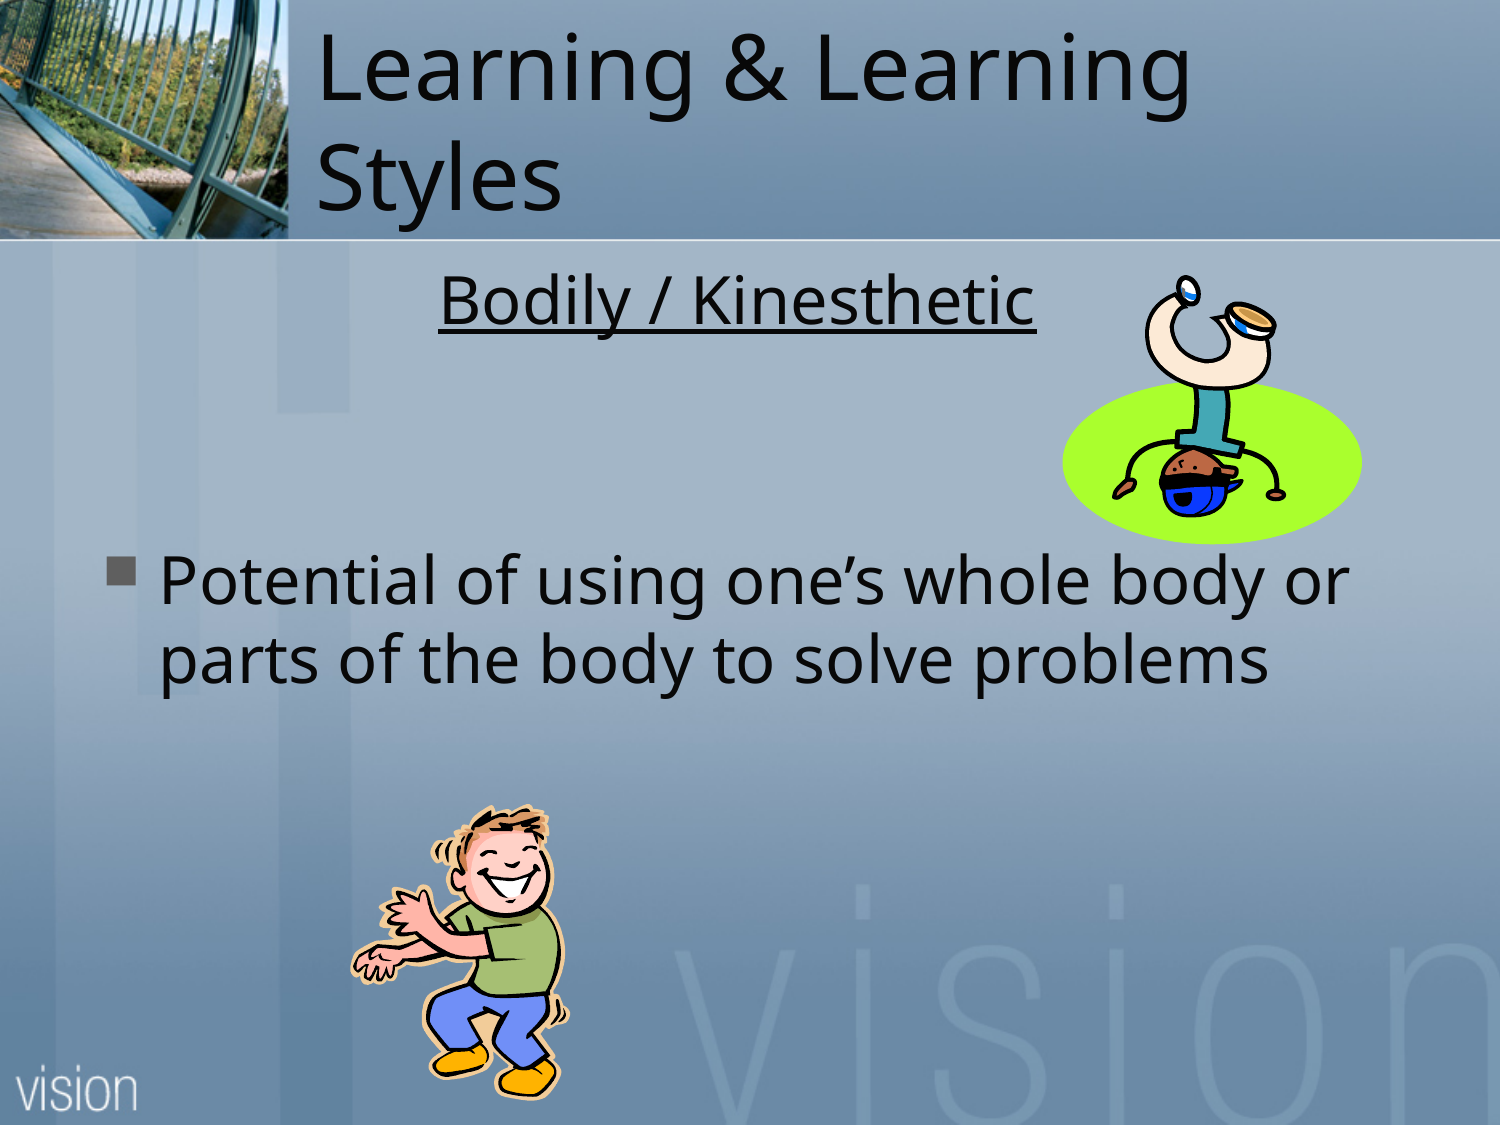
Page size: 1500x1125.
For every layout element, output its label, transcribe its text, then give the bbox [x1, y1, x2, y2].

picture [0, 0, 1500, 1125]
list Bodily / Kinesthetic Potential of using one’s whole body or parts of the body to solve problems [87, 249, 1388, 1125]
picture [1062, 274, 1363, 545]
picture [349, 799, 576, 1106]
title Learning & Learning Styles [299, 30, 1462, 207]
